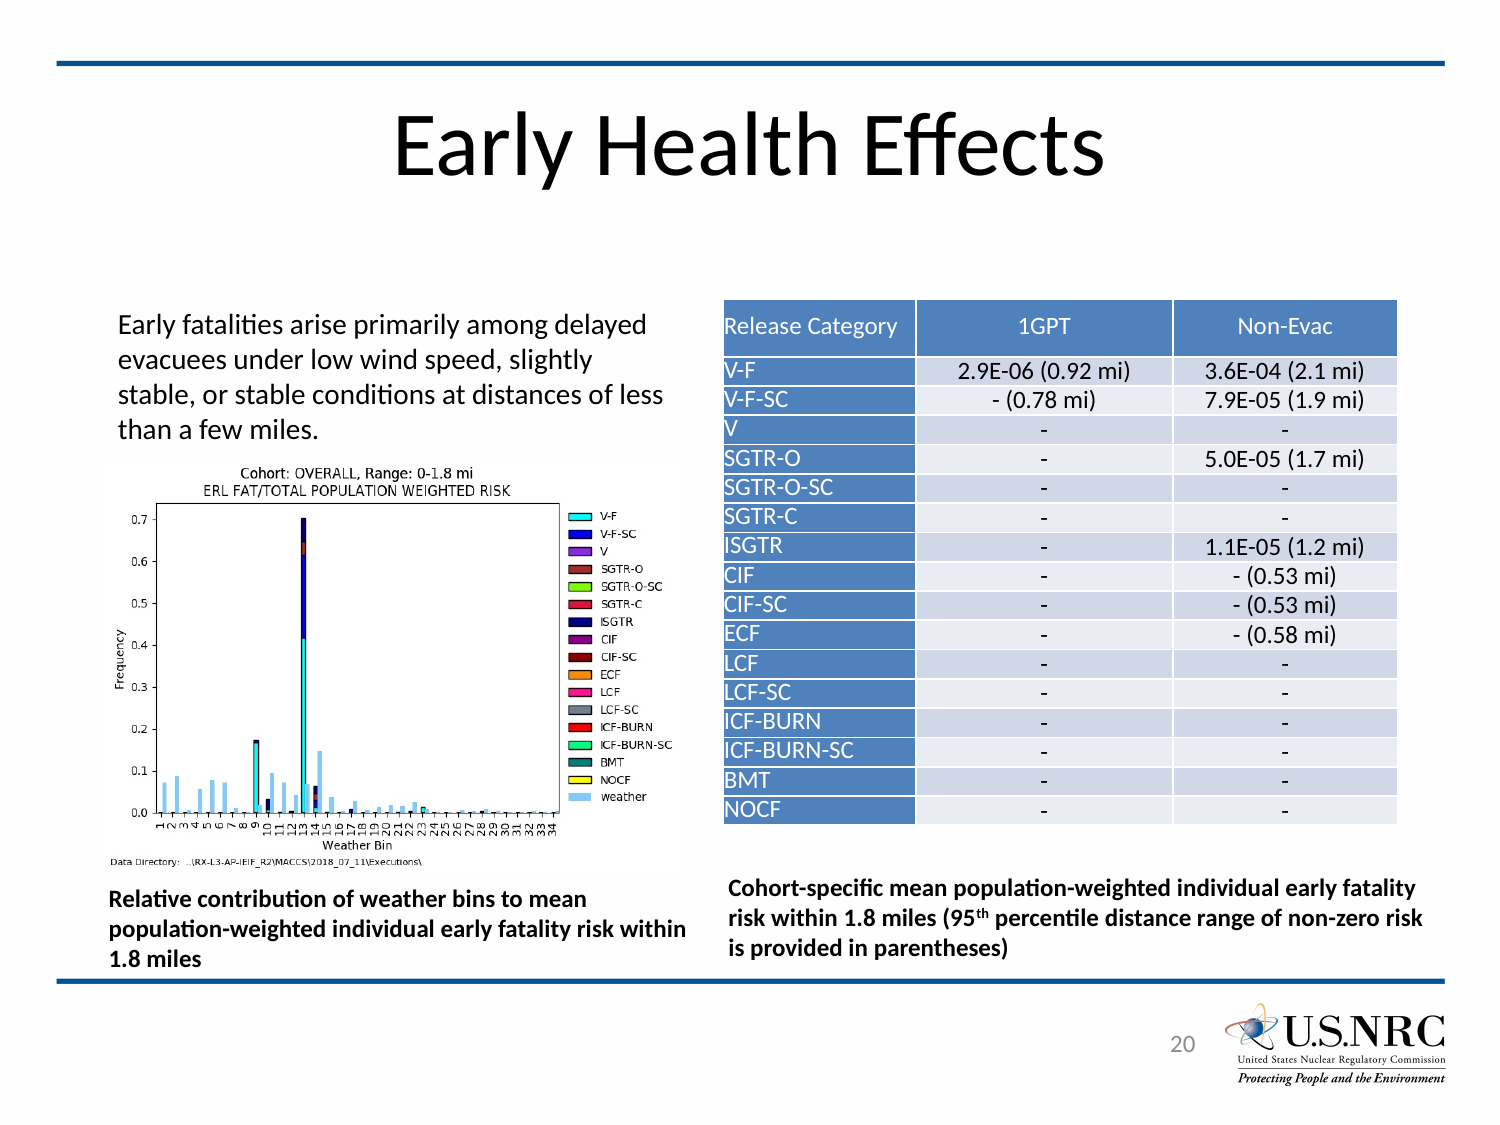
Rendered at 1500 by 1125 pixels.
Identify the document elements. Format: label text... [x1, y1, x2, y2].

table_cell LCF-SC [724, 680, 915, 707]
table_cell 5.0E-05 (1.7 mi) [1174, 445, 1397, 473]
table_cell - [1174, 709, 1397, 737]
text_box Relative contribution of weather bins to mean population-weighted individual early fatality risk within 1.8 miles [93, 874, 723, 980]
table_header Release Category [724, 300, 915, 356]
table_cell - [917, 768, 1172, 795]
table_cell ICF-BURN-SC [724, 738, 915, 766]
table_cell - [917, 504, 1172, 532]
text_box Cohort-specific mean population-weighted individual early fatality risk within 1.8 miles (95th percentile distance range of non-zero risk is provided in parentheses) [713, 863, 1445, 969]
slide_number 20 [1030, 1012, 1211, 1073]
table_cell 1.1E-05 (1.2 mi) [1174, 533, 1397, 561]
table_cell 3.6E-04 (2.1 mi) [1174, 358, 1397, 385]
table_cell - (0.78 mi) [917, 387, 1172, 414]
table_cell SGTR-O [724, 445, 915, 473]
table_cell - [917, 709, 1172, 737]
table_cell CIF-SC [724, 592, 915, 619]
table_cell - [917, 445, 1172, 473]
table_cell - [1174, 768, 1397, 795]
table_cell - [917, 563, 1172, 590]
table_cell - [917, 738, 1172, 766]
table_cell 2.9E-06 (0.92 mi) [917, 358, 1172, 385]
table_cell - [1174, 797, 1397, 824]
table_cell - [917, 621, 1172, 649]
table_cell - [917, 475, 1172, 502]
table_cell - [917, 797, 1172, 824]
table_cell CIF [724, 563, 915, 590]
table_cell - (0.53 mi) [1174, 563, 1397, 590]
table_cell - [1174, 650, 1397, 678]
table_cell BMT [724, 768, 915, 795]
table_cell V [724, 416, 915, 444]
table_cell LCF [724, 650, 915, 678]
table_cell ICF-BURN [724, 709, 915, 737]
table_cell ISGTR [724, 533, 915, 561]
table_cell ECF [724, 621, 915, 649]
table_cell SGTR-C [724, 504, 915, 532]
table_cell - [1174, 475, 1397, 502]
table_cell - [917, 416, 1172, 444]
list Early fatalities arise primarily among delayed evacuees under low wind speed, slightly stable, or stable conditions at distances of less than a few miles. [102, 297, 691, 447]
table_cell - [1174, 504, 1397, 532]
table_cell SGTR-O-SC [724, 475, 915, 502]
table_header 1GPT [917, 300, 1172, 356]
table_cell - [1174, 738, 1397, 766]
table_cell - (0.58 mi) [1174, 621, 1397, 649]
table_cell - [917, 650, 1172, 678]
table_cell V-F-SC [724, 387, 915, 414]
table_cell - [917, 680, 1172, 707]
title Early Health Effects [75, 45, 1425, 233]
table_cell - (0.53 mi) [1174, 592, 1397, 619]
table_cell - [917, 533, 1172, 561]
table_cell NOCF [724, 797, 915, 824]
table_cell V-F [724, 358, 915, 385]
table_cell 7.9E-05 (1.9 mi) [1174, 387, 1397, 414]
table_cell - [917, 592, 1172, 619]
table_cell - [1174, 416, 1397, 444]
table_cell - [1174, 680, 1397, 707]
table_header Non-Evac [1174, 300, 1397, 356]
picture [0, 0, 1500, 1125]
